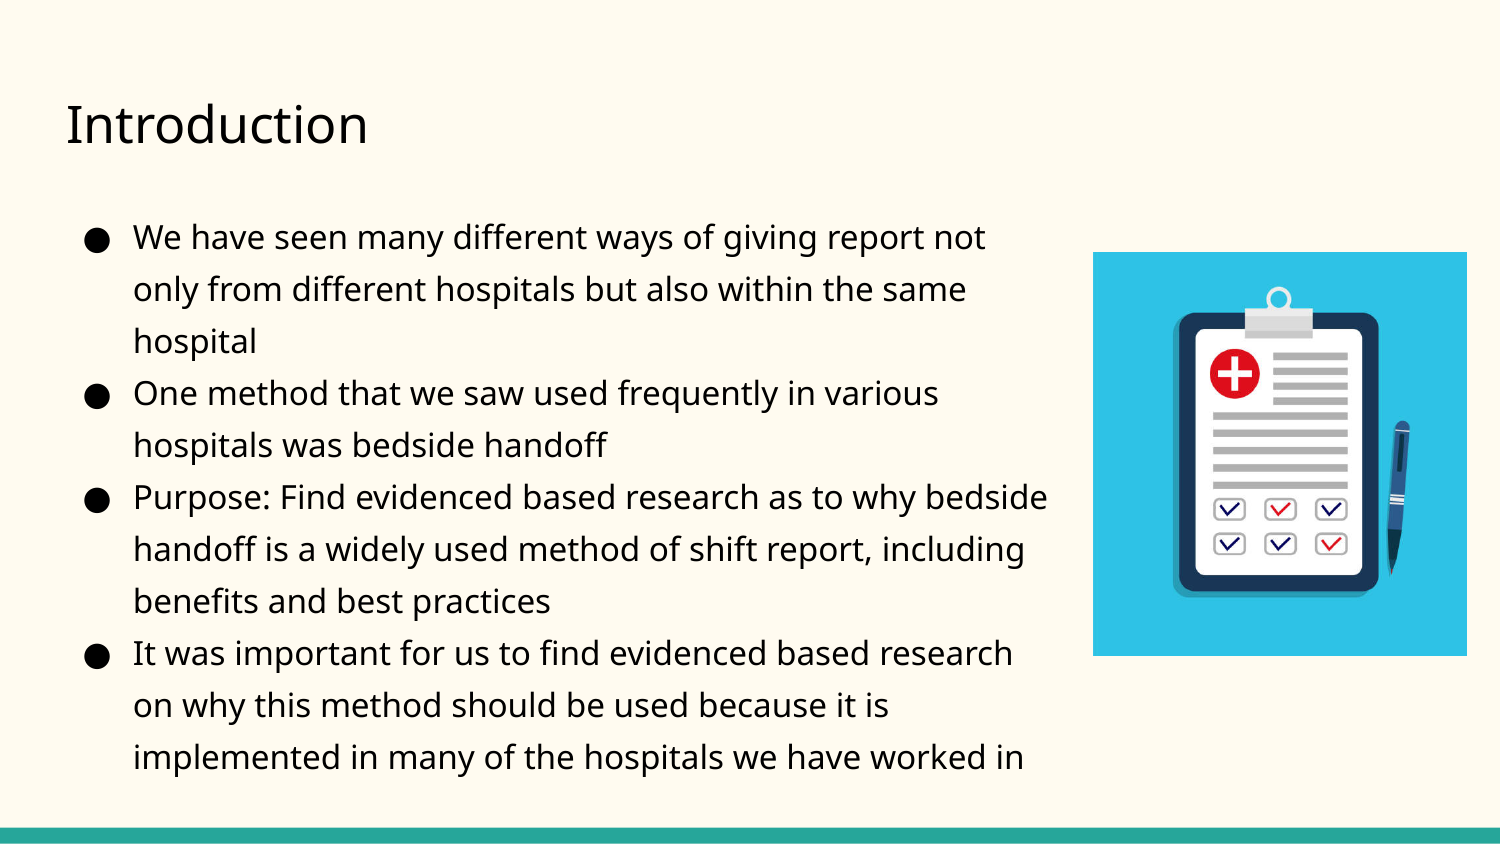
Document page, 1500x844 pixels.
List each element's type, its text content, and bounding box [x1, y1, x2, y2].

title Introduction [51, 72, 1449, 174]
picture [1092, 252, 1468, 656]
list We have seen many different ways of giving report not only from different hospitals but also within the same hospital One method that we saw used frequently in various hospitals was bedside handoff Purpose: Find evidenced based research as to why bedside handoff is a widely used method of shift report, including benefits and best practices It was important for us to find evidenced based research on why this method should be used because it is implemented in many of the hospitals we have worked in [51, 192, 1077, 800]
